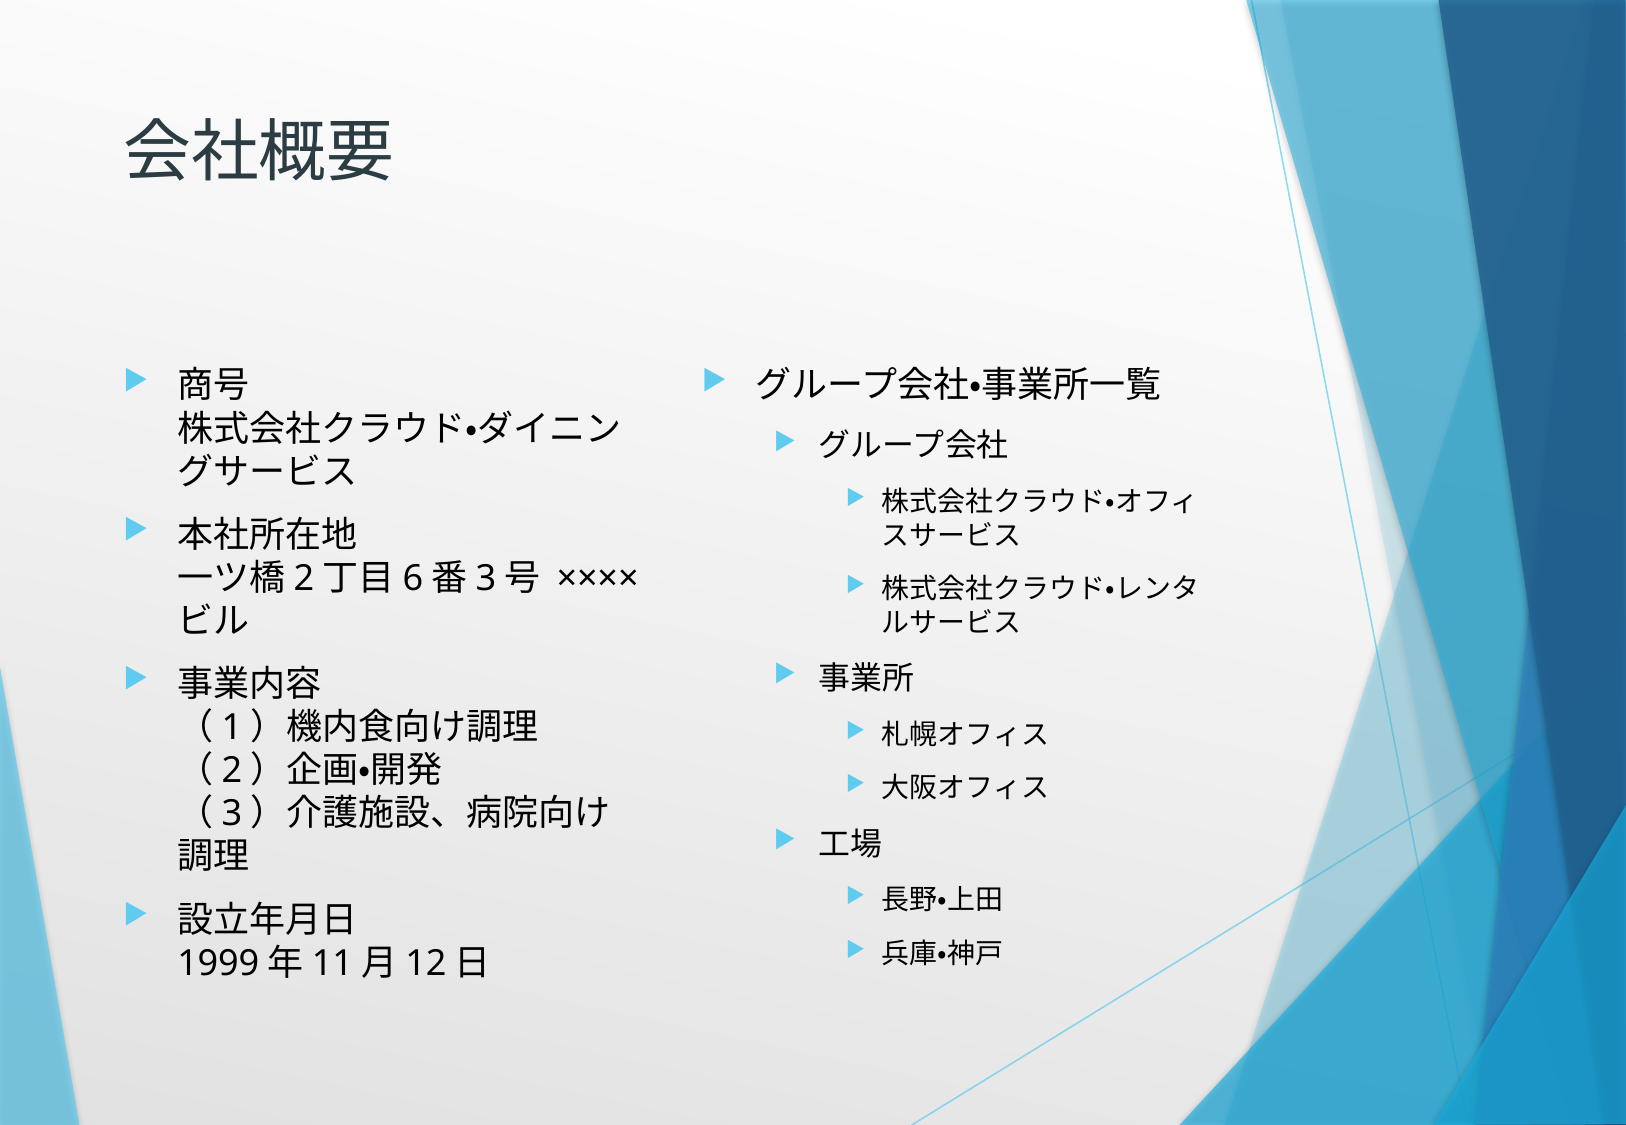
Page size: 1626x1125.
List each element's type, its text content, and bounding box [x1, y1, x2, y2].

title 会社概要 [108, 99, 1237, 317]
list 商号 株式会社クラウド・ダイニングサービス 本社所在地 一ツ橋2丁目6番3号 ××××ビル 事業内容 （1）機内食向け調理 （2）企画・開発 （3）介護施設、病院向け調理 設立年月日 1999年11月12日 グループ会社・事業所一覧 グループ会社 株式会社クラウド・オフィスサービス 株式会社クラウド・レンタルサービス 事業所 札幌オフィス 大阪オフィス 工場 長野・上田 兵庫・神戸 [108, 354, 1237, 992]
